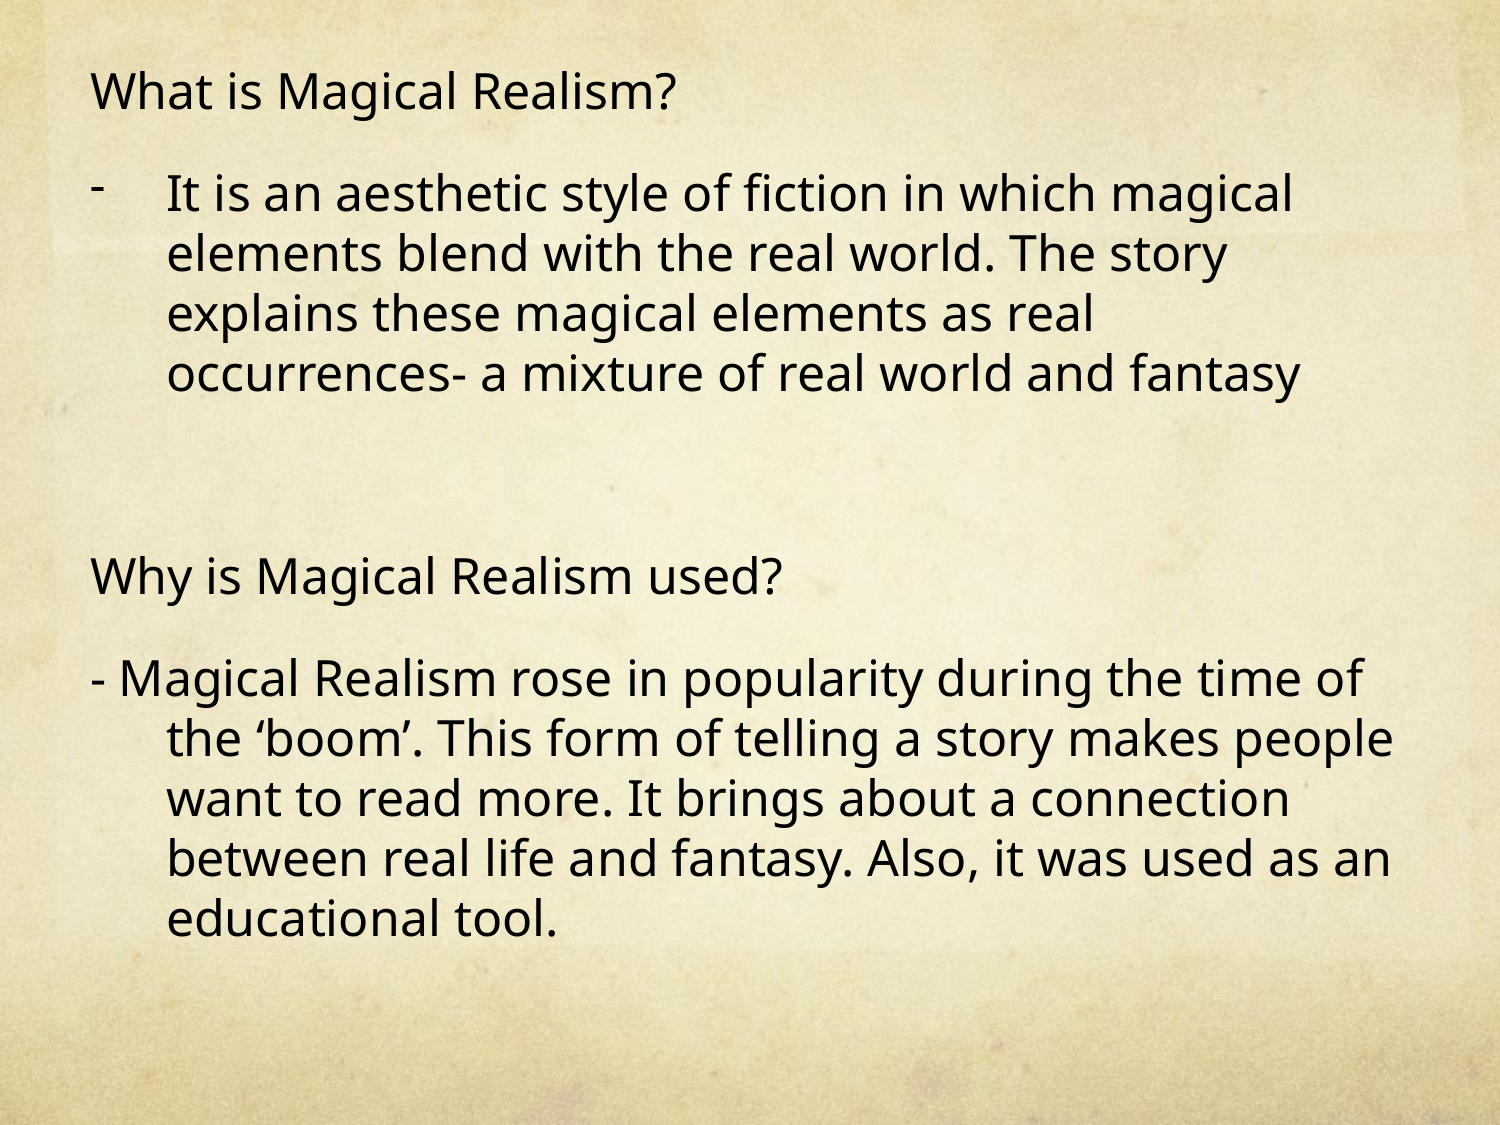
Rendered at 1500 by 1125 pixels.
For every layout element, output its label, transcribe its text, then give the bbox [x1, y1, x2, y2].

list What is Magical Realism? It is an aesthetic style of fiction in which magical elements blend with the real world. The story explains these magical elements as real occurrences- a mixture of real world and fantasy Why is Magical Realism used? - Magical Realism rose in popularity during the time of the ‘boom’. This form of telling a story makes people want to read more. It brings about a connection between real life and fantasy. Also, it was used as an educational tool. [75, 52, 1425, 1061]
picture [0, 0, 1500, 1125]
